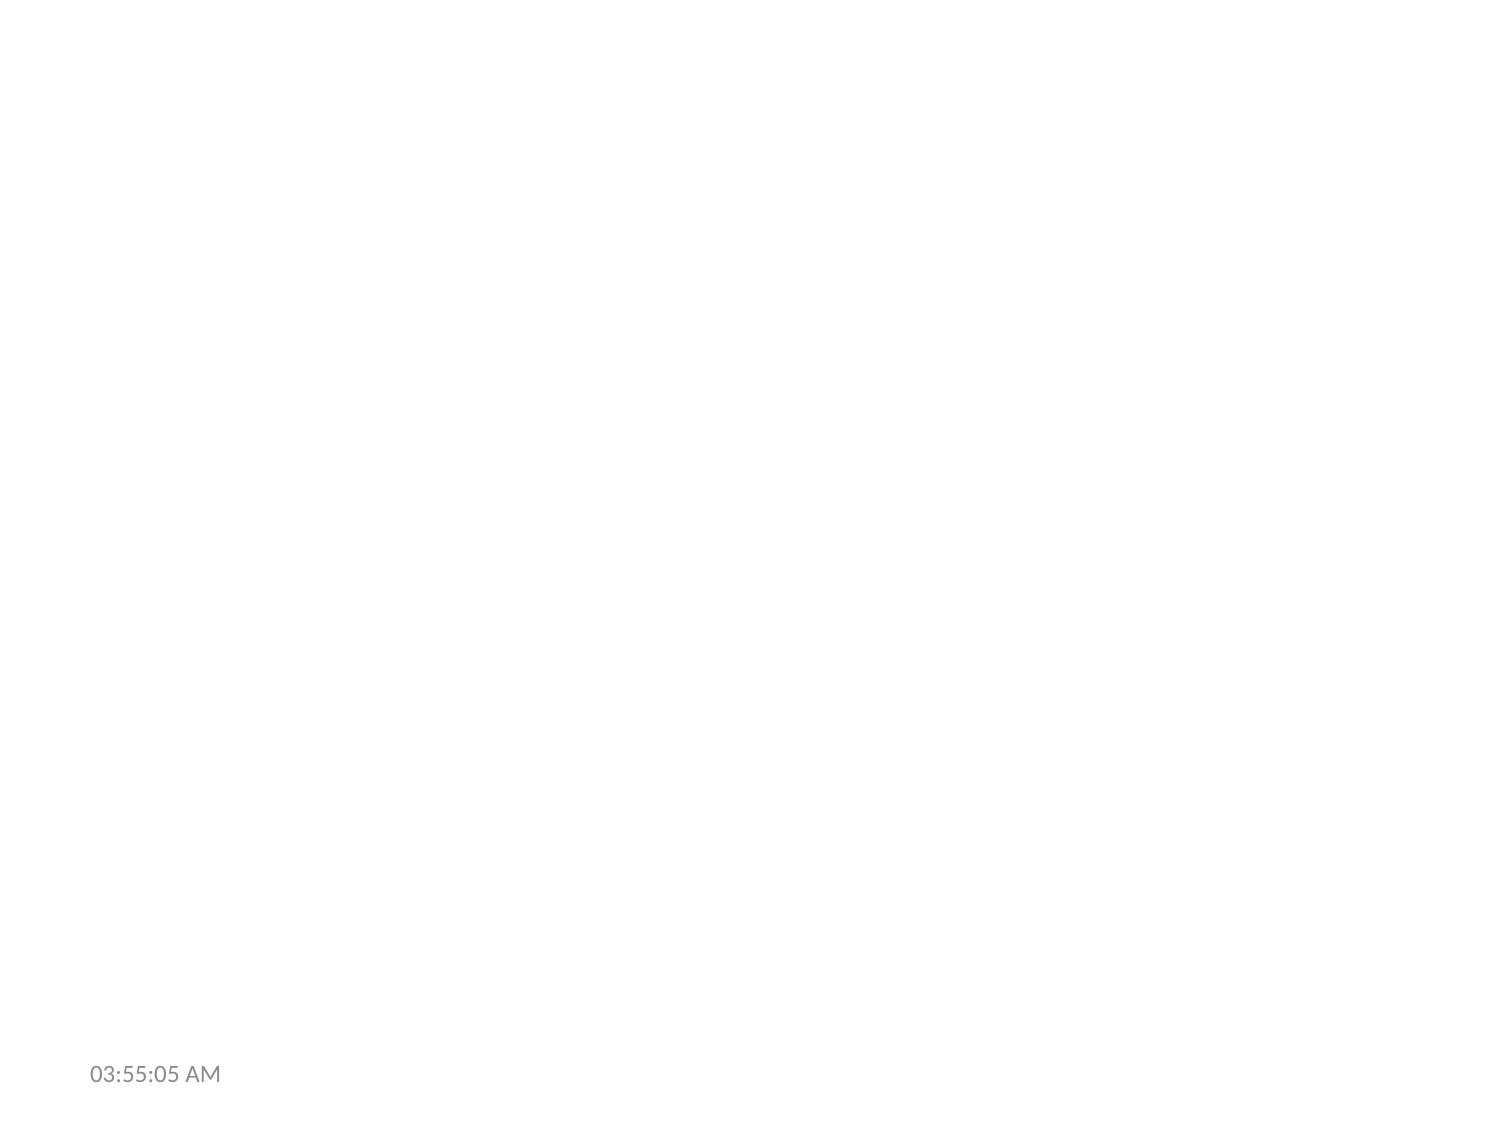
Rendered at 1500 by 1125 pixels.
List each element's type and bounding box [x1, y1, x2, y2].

slide_number [75, 1042, 425, 1103]
